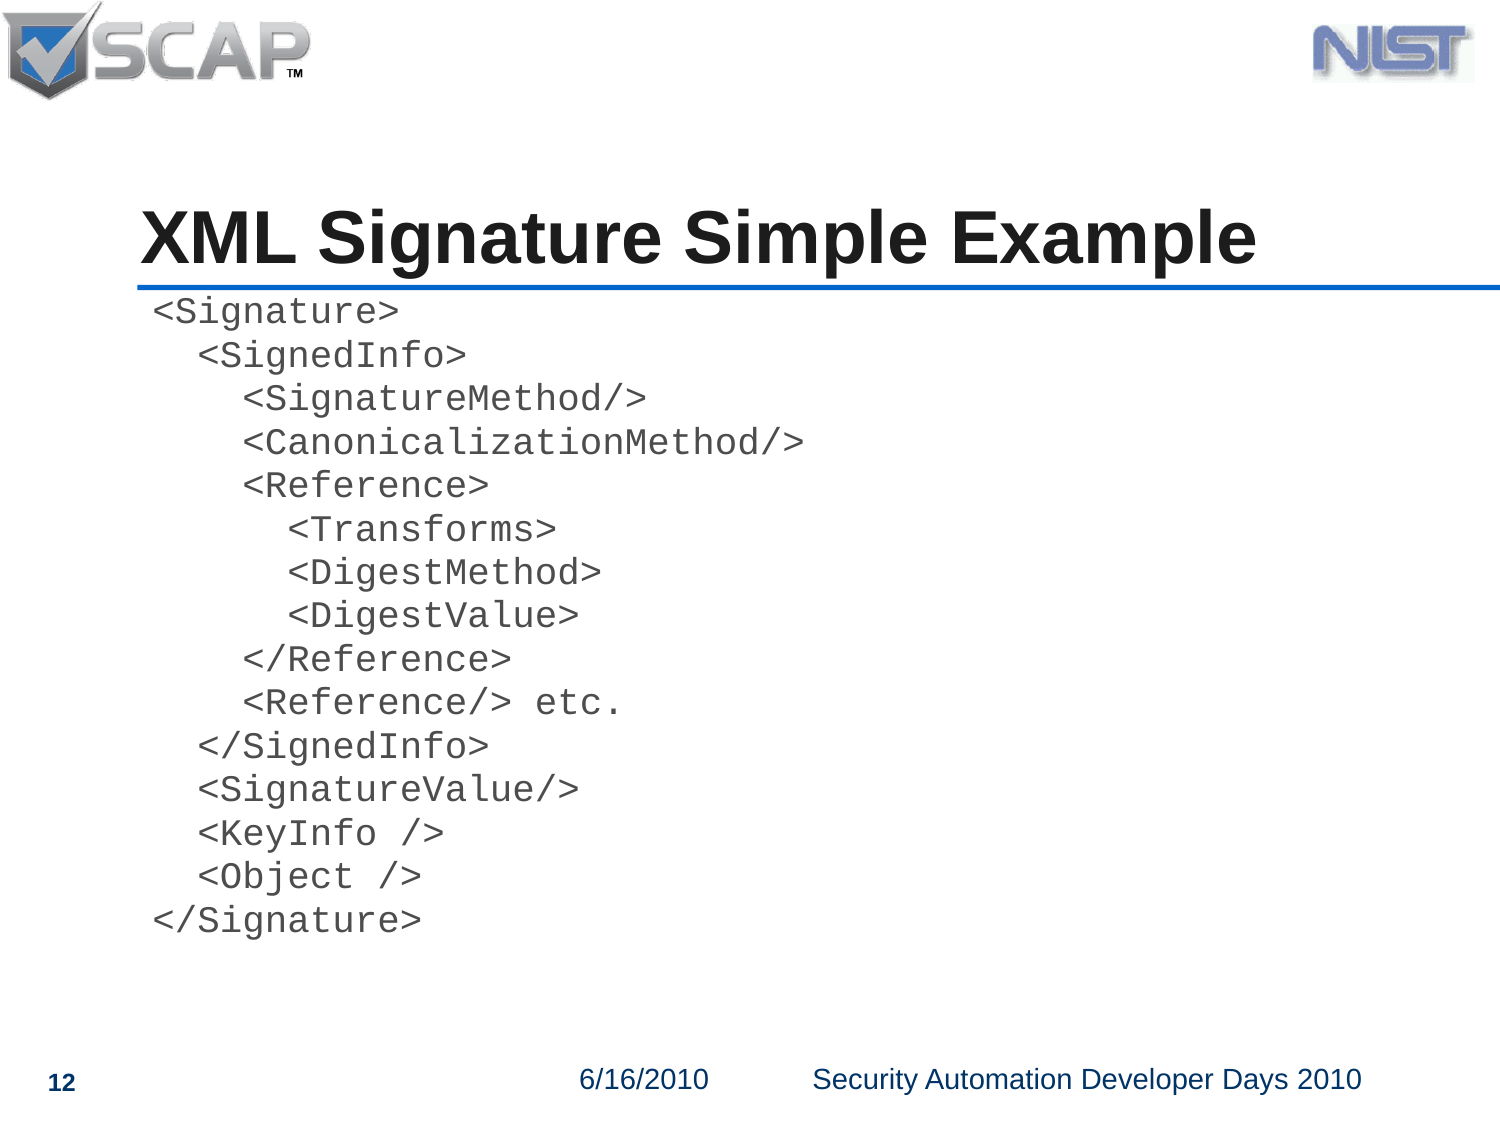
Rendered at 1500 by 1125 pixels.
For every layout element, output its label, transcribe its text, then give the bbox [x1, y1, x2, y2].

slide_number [374, 1026, 725, 1104]
picture [0, 0, 313, 103]
picture [1312, 24, 1475, 83]
title XML Signature Simple Example [124, 99, 1426, 288]
slide_number 12 [13, 1023, 111, 1105]
footer Security Automation Developer Days 2010 [749, 1024, 1426, 1104]
list <Signature> <SignedInfo> <SignatureMethod/> <CanonicalizationMethod/> <Reference> <Transforms> <DigestMethod> <DigestValue> </Reference> <Reference/> etc. </SignedInfo> <SignatureValue/> <KeyInfo /> <Object /> </Signature> [137, 287, 1400, 1026]
